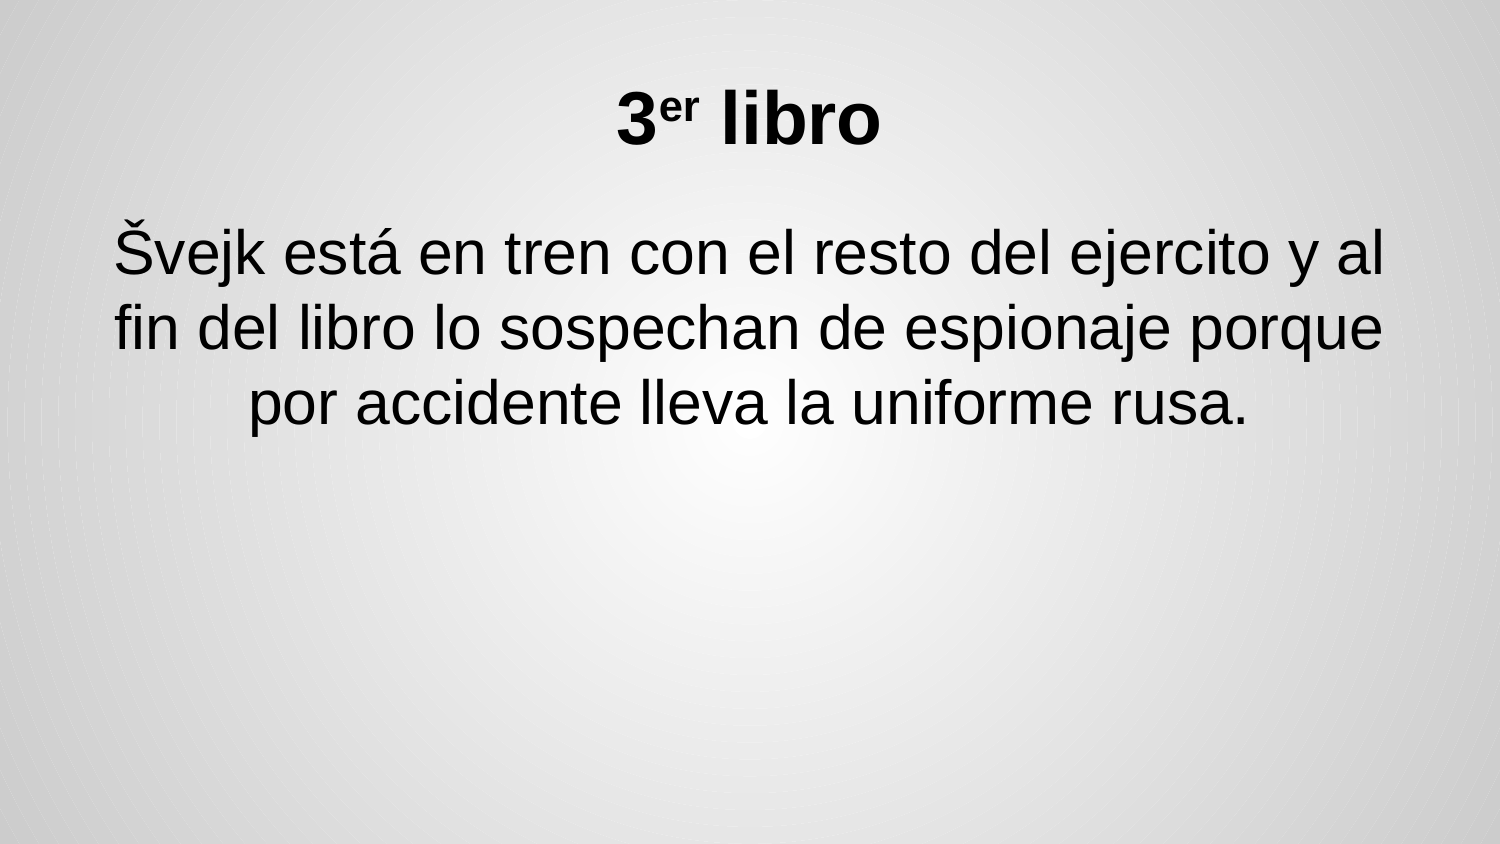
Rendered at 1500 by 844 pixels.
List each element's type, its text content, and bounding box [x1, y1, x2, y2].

title 3er libro [75, 33, 1425, 175]
list Švejk está en tren con el resto del ejercito y al fin del libro lo sospechan de espionaje porque por accidente lleva la uniforme rusa. [75, 196, 1425, 808]
